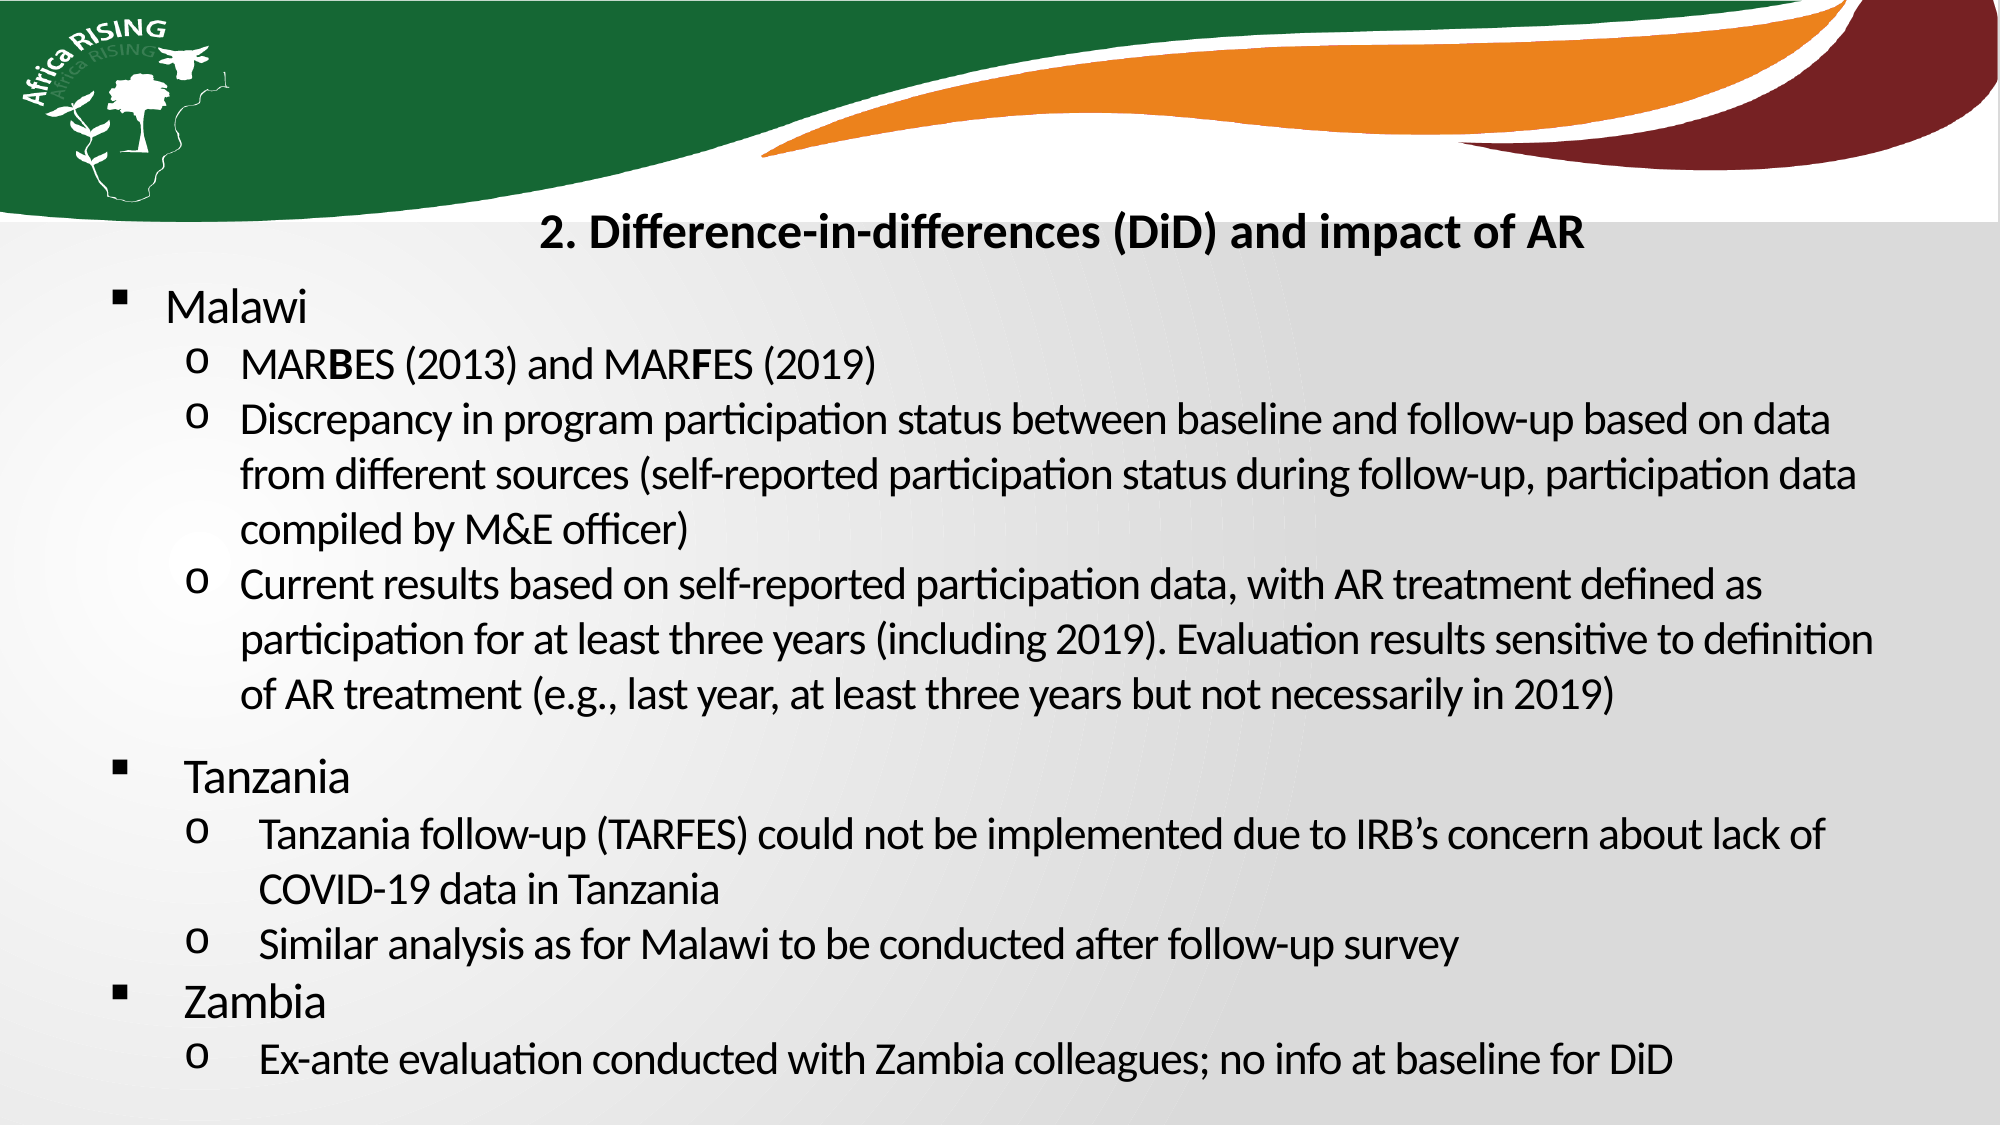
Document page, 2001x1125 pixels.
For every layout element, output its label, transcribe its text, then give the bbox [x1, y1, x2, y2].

text_box Malawi MARBES (2013) and MARFES (2019) Discrepancy in program participation status between baseline and follow-up based on data from different sources (self-reported participation status during follow-up, participation data compiled by M&E officer) Current results based on self-reported participation data, with AR treatment defined as participation for at least three years (including 2019). Evaluation results sensitive to definition of AR treatment (e.g., last year, at least three years but not necessarily in 2019) Tanzania Tanzania follow-up (TARFES) could not be implemented due to IRB’s concern about lack of COVID-19 data in Tanzania Similar analysis as for Malawi to be conducted after follow-up survey Zambia Ex-ante evaluation conducted with Zambia colleagues; no info at baseline for DiD [93, 266, 1907, 1092]
picture [0, 0, 1998, 222]
text_box 2. Difference-in-differences (DiD) and impact of AR [337, 190, 1788, 266]
